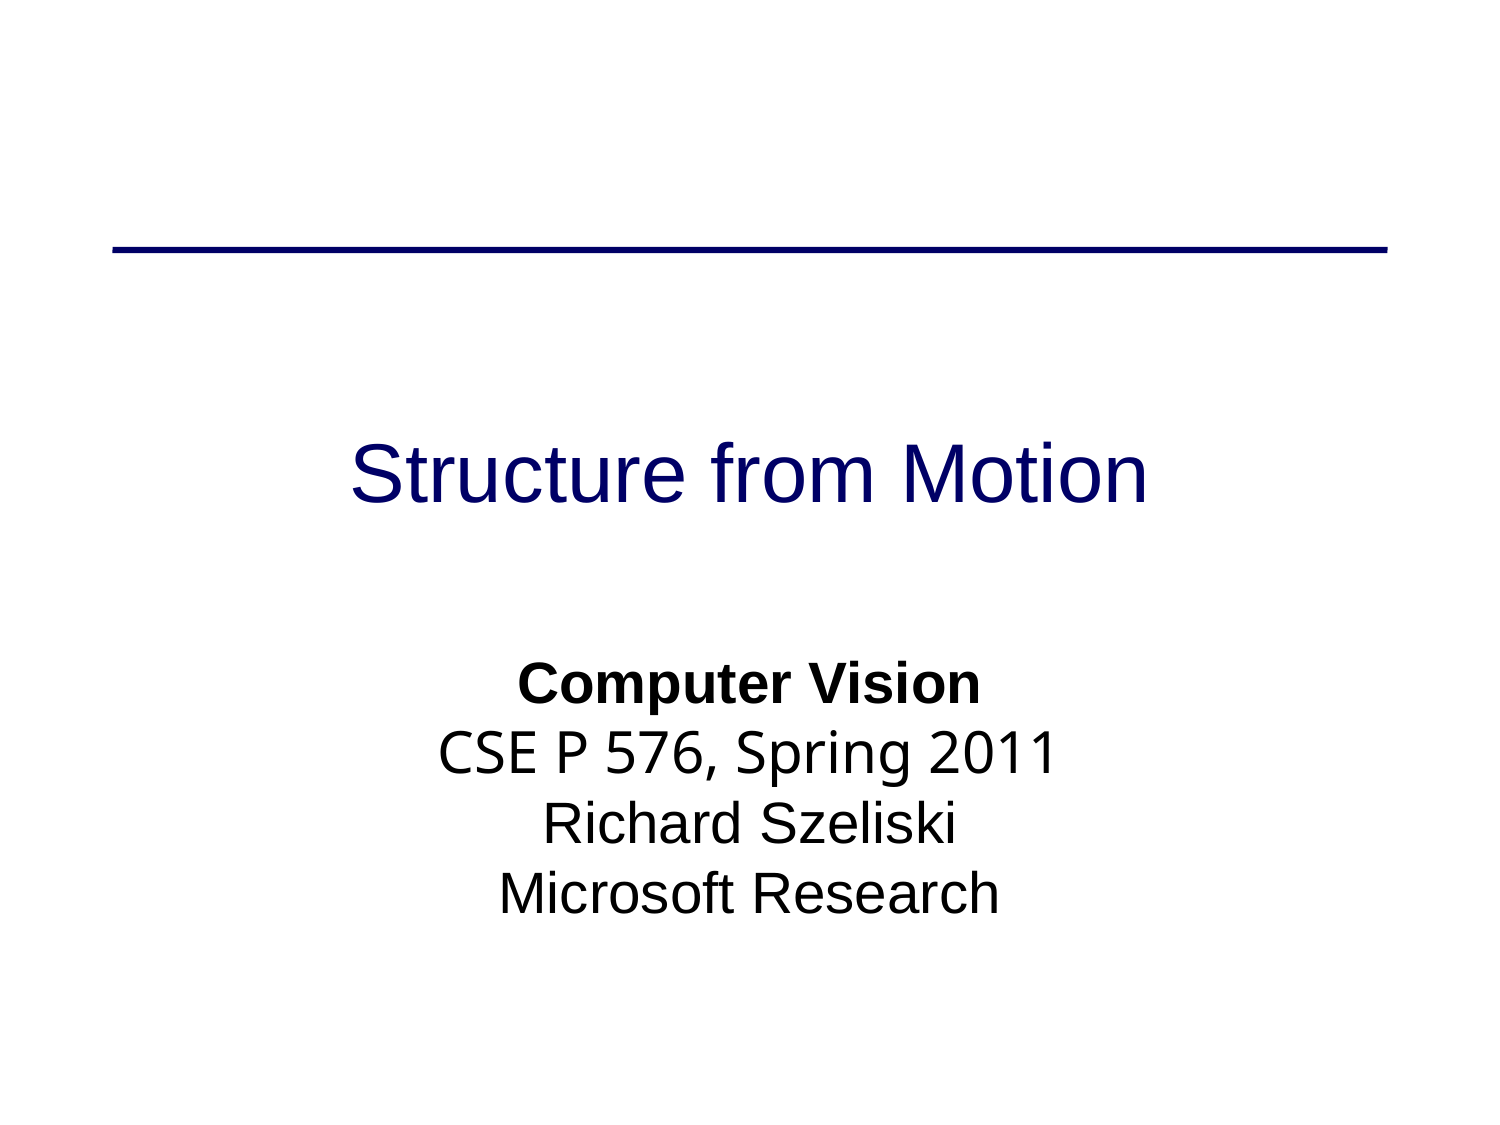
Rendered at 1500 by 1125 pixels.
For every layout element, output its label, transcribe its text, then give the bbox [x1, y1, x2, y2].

subtitle Computer Vision CSE P 576, Spring 2011 Richard Szeliski Microsoft Research [225, 637, 1275, 925]
title Structure from Motion [112, 375, 1388, 563]
